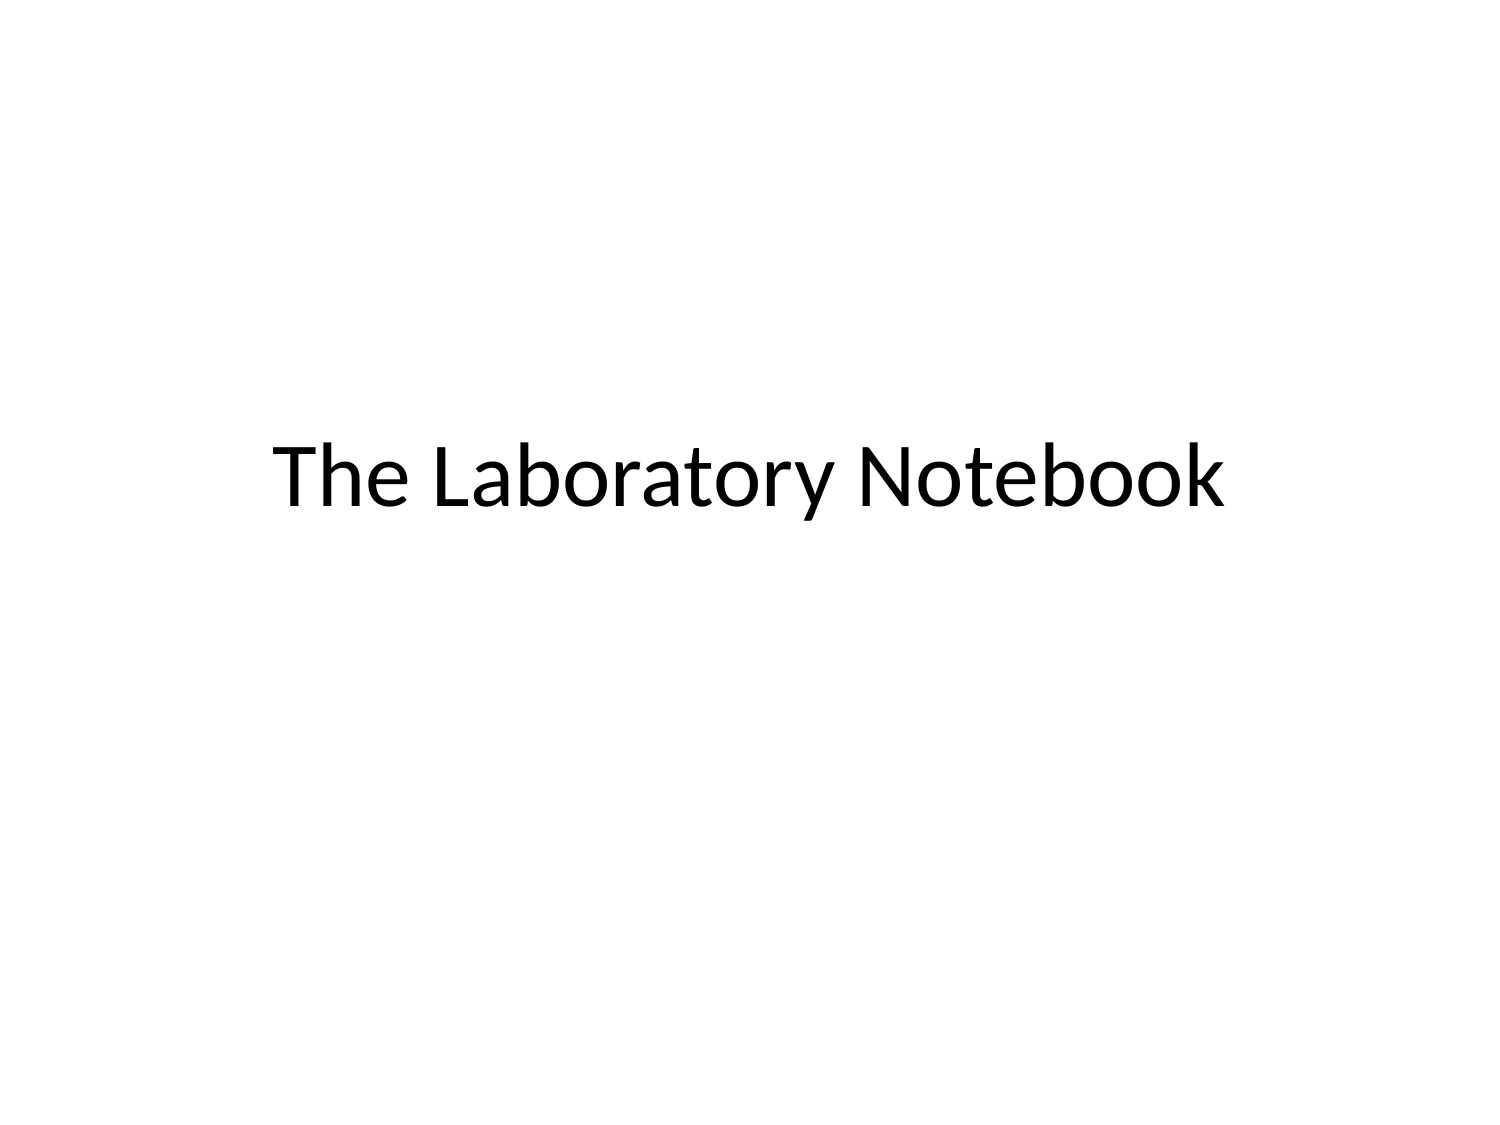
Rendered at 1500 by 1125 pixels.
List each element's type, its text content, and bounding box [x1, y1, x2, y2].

title The Laboratory Notebook [112, 349, 1388, 591]
